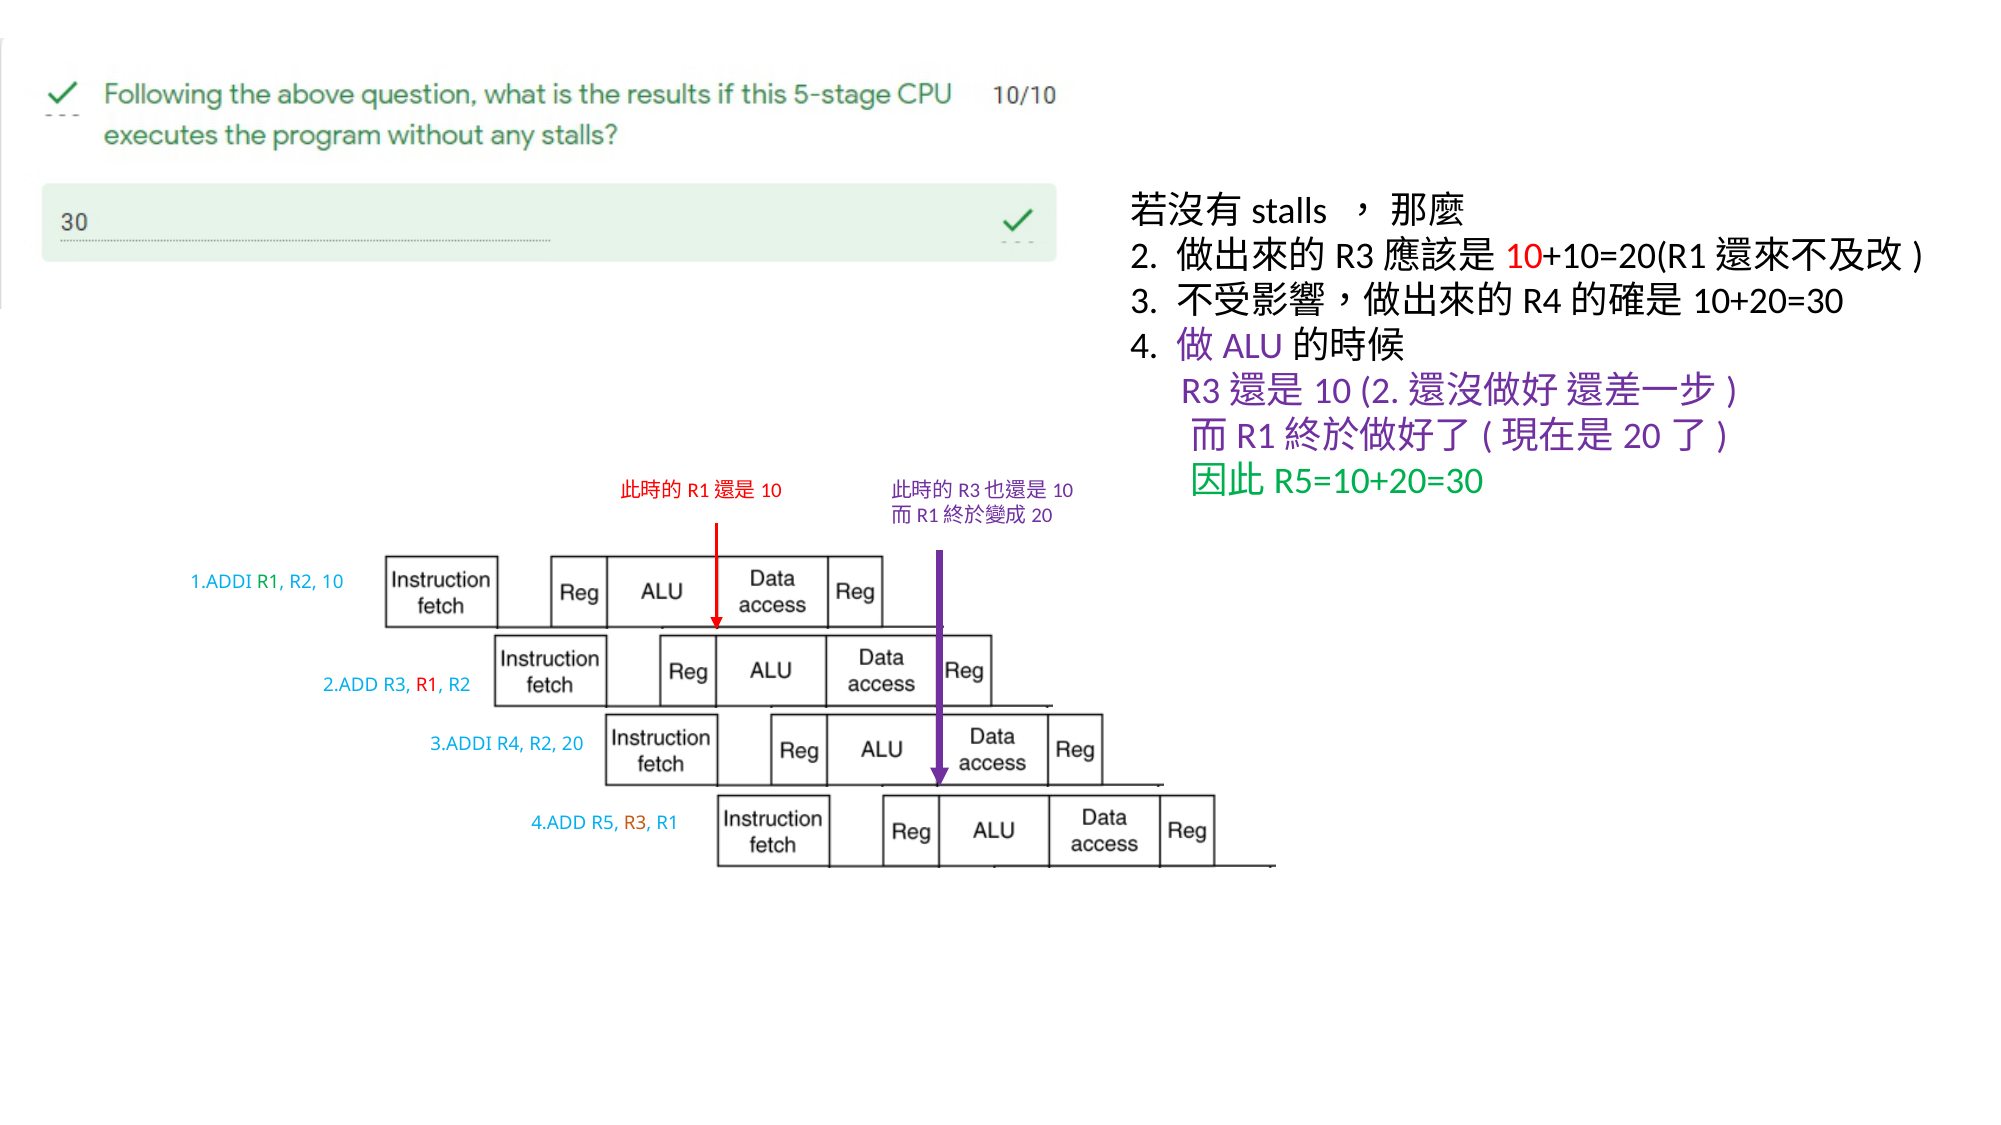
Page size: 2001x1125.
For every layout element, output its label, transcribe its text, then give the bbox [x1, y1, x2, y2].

text_box 3.ADDI R4, R2, 20 [415, 723, 599, 762]
text_box 此時的R3也還是10 而R1終於變成20 [876, 469, 1089, 534]
text_box 此時的R1還是10 [605, 469, 797, 510]
picture [380, 550, 939, 787]
text_box 2.ADD R3, R1, R2 [308, 664, 486, 703]
picture [0, 38, 1096, 309]
text_box 4.ADD R5, R3, R1 [516, 803, 694, 841]
text_box 1.ADDI R1, R2, 10 [175, 562, 359, 600]
picture [940, 550, 1164, 787]
picture [712, 789, 1276, 868]
text_box 若沒有stalls ， 那麼 2. 做出來的R3應該是10+10=20(R1還來不及改) 3. 不受影響，做出來的R4的確是10+20=30 4. 做ALU的時候 R3還是10 (2.還沒做好 還差一步) 而R1終於做好了(現在是20了) 因此R5=10+20=30 [1115, 178, 1939, 554]
